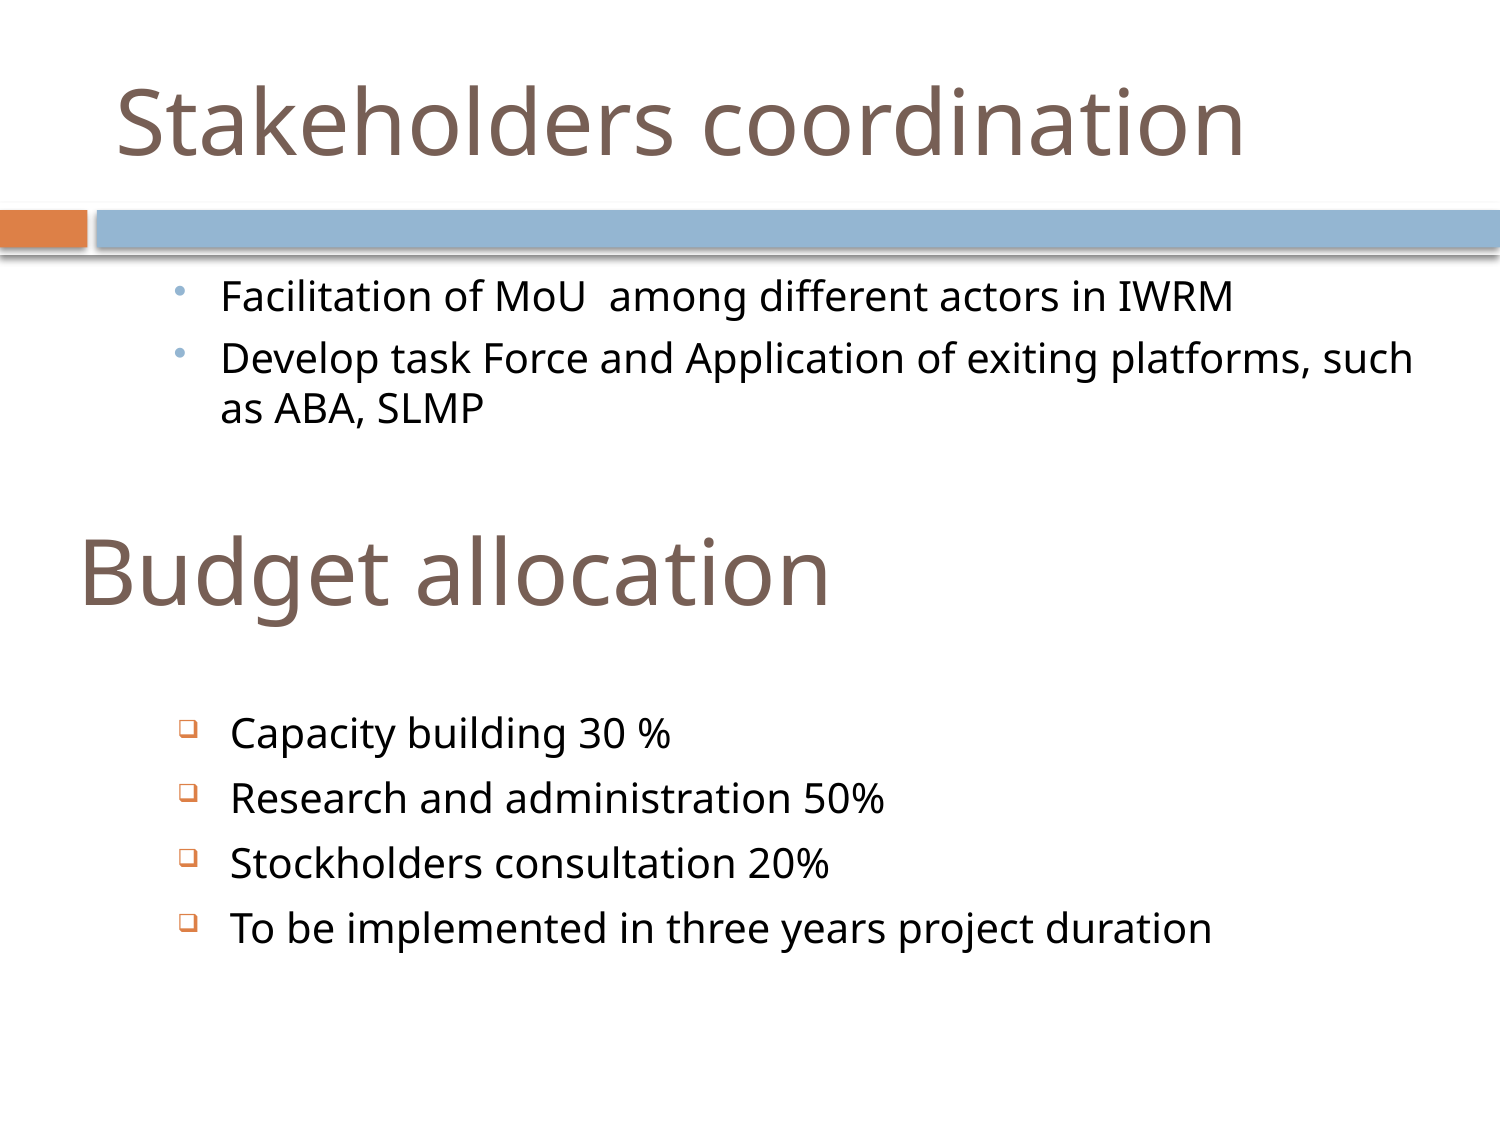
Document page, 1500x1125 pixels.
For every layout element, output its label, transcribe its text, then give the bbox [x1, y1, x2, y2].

title Stakeholders coordination [100, 37, 1438, 200]
list Facilitation of MoU among different actors in IWRM Develop task Force and Application of exiting platforms, such as ABA, SLMP [100, 262, 1438, 538]
text_box Budget allocation [62, 487, 1400, 650]
text_box Capacity building 30 % Research and administration 50% Stockholders consultation 20% To be implemented in three years project duration [162, 699, 1500, 1013]
